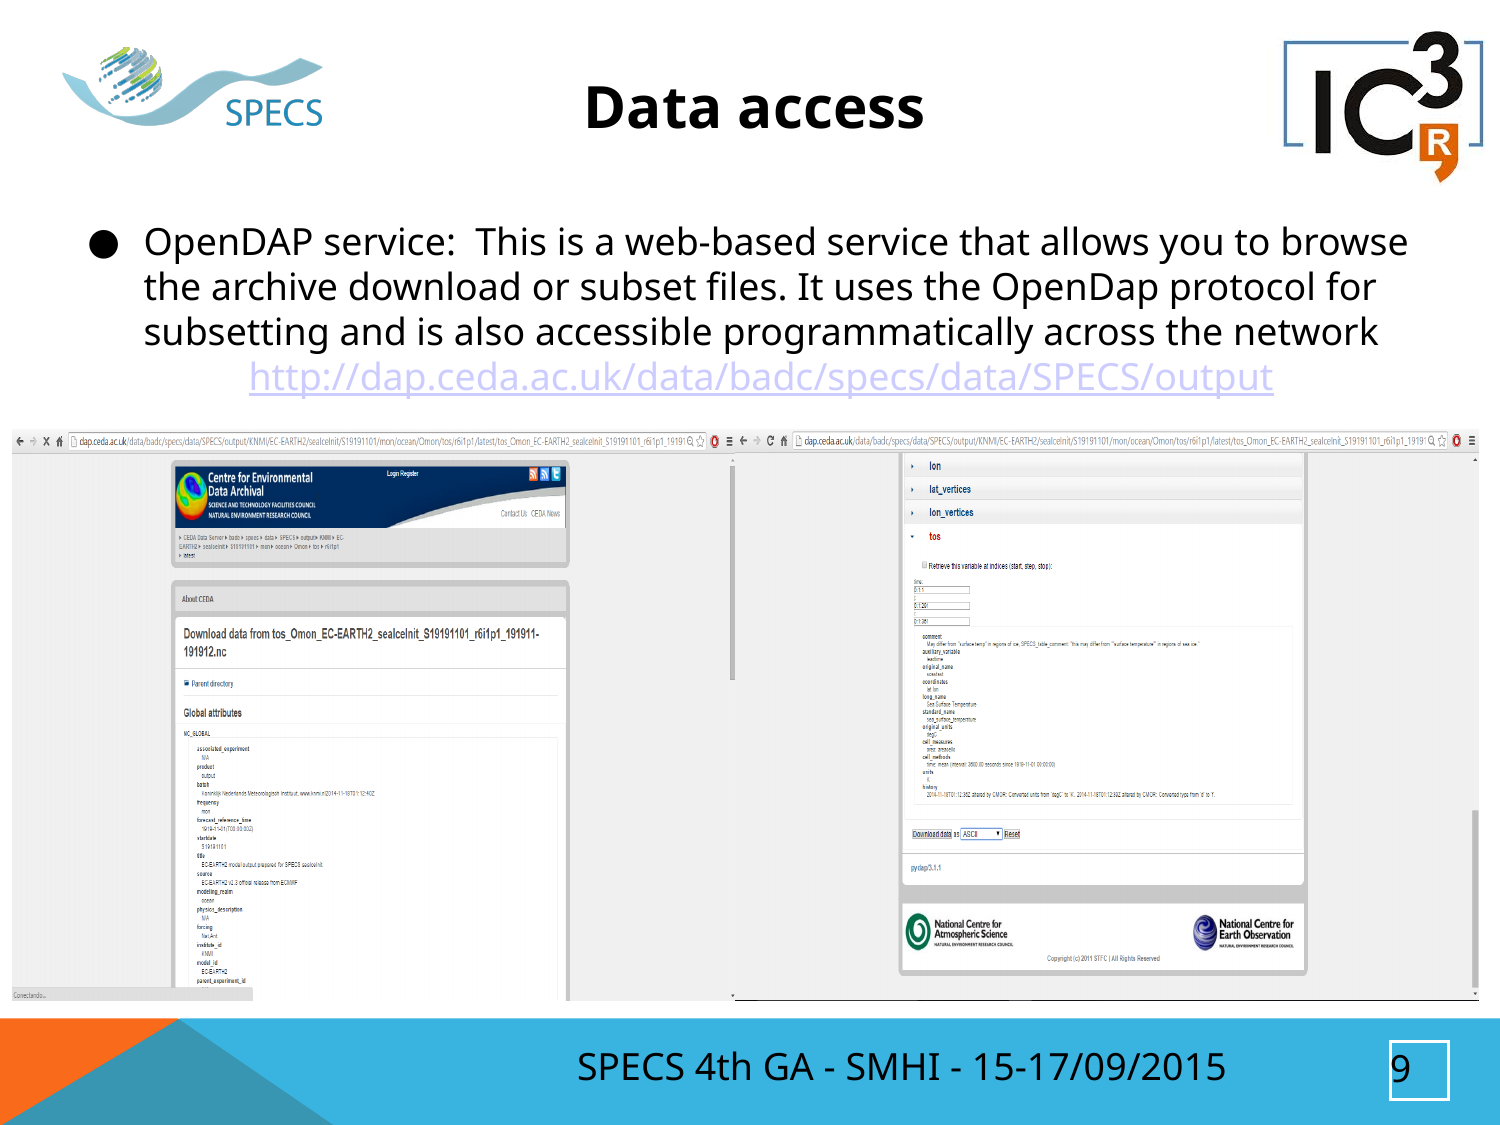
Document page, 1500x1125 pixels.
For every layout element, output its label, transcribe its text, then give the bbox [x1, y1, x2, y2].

picture [1267, 0, 1500, 203]
footer SPECS 4th GA - SMHI - 15-17/09/2015 [577, 1035, 1352, 1096]
picture [12, 429, 1479, 1001]
title Data access [109, 59, 1262, 150]
slide_number ‹#› [1389, 1040, 1450, 1101]
text_box OpenDAP service: This is a web-based service that allows you to browse the archive download or subset files. It uses the OpenDap protocol for subsetting and is also accessible programmatically across the network http://dap.ceda.ac.uk/data/badc/specs/data/SPECS/output [53, 157, 1460, 427]
picture [55, 41, 336, 133]
